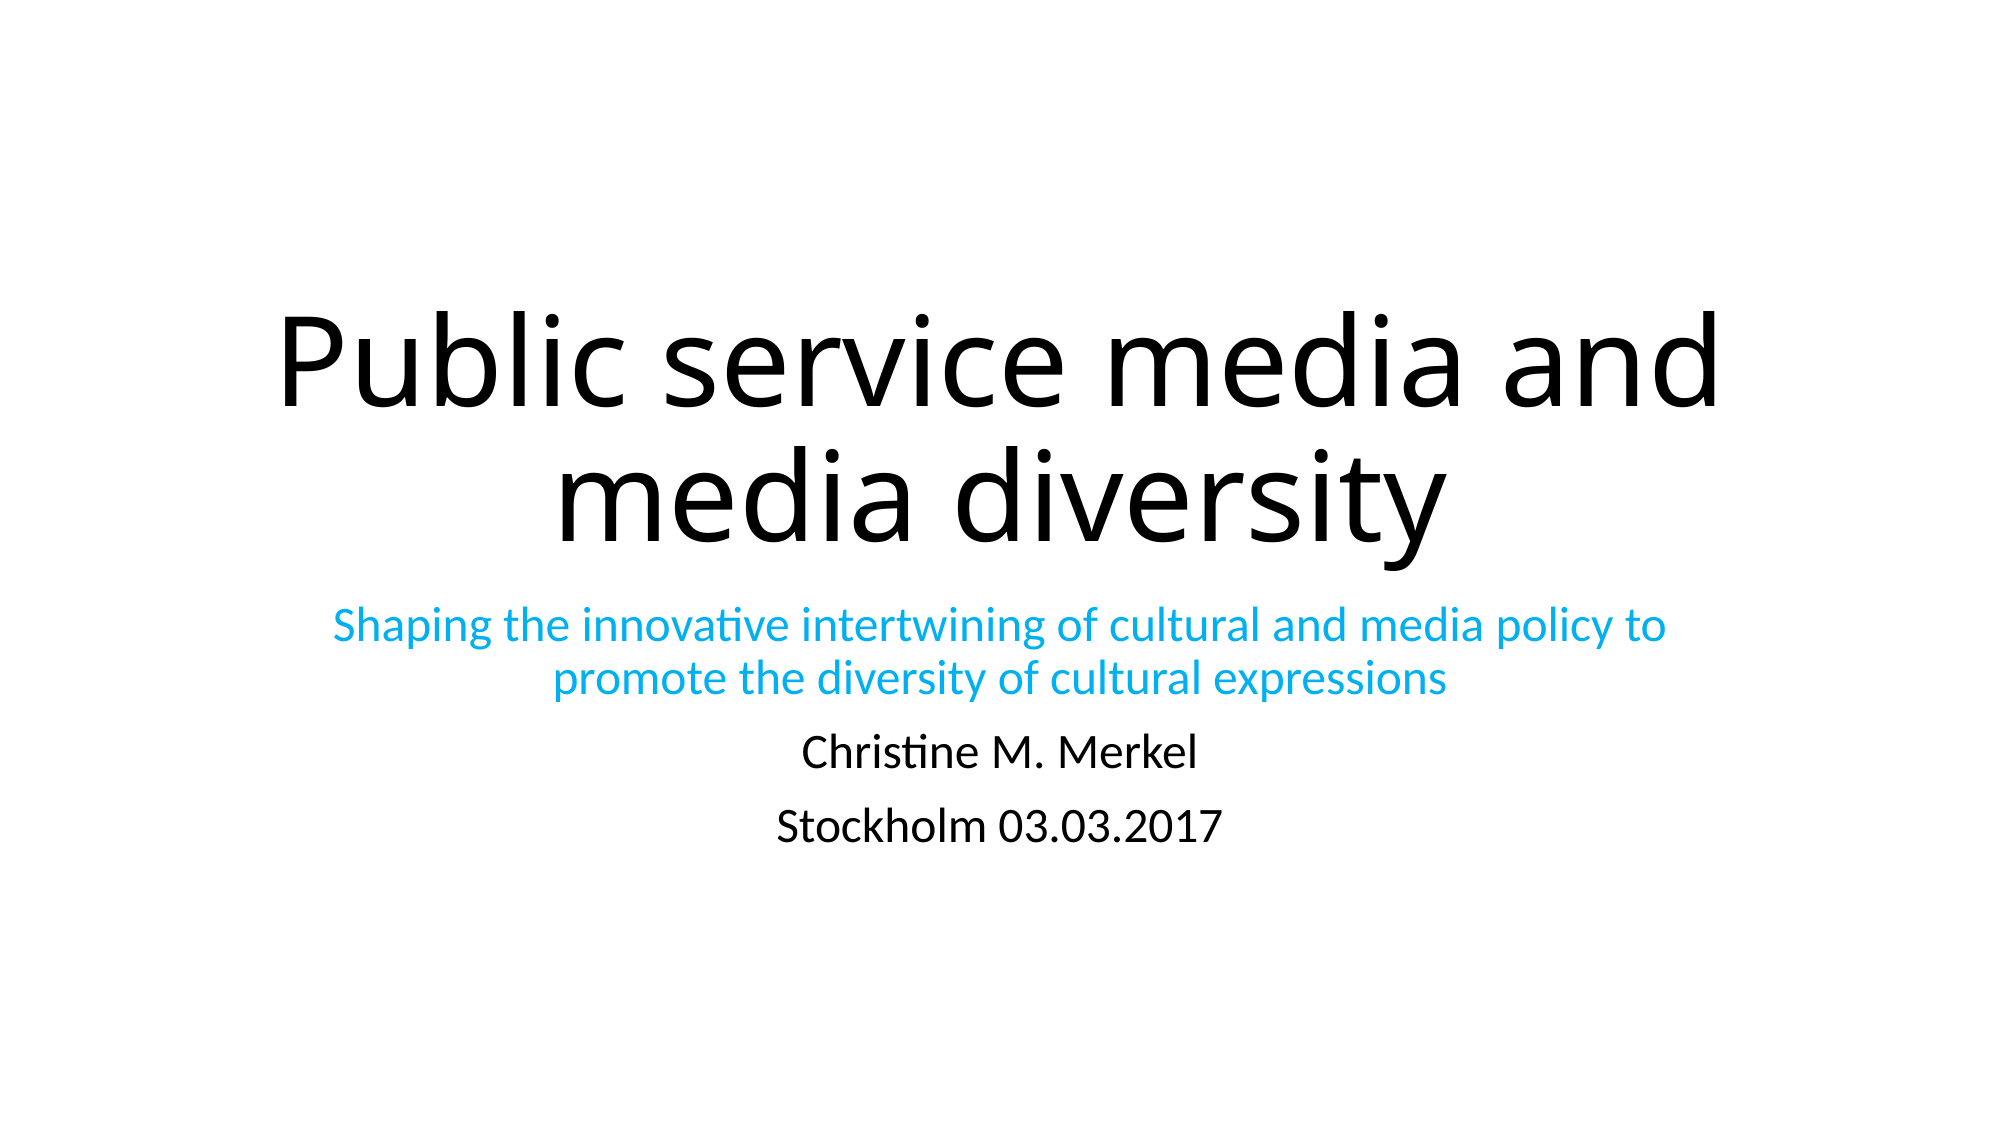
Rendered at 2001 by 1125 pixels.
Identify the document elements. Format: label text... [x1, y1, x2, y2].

title Public service media and media diversity [249, 184, 1750, 576]
subtitle Shaping the innovative intertwining of cultural and media policy to promote the diversity of cultural expressions Christine M. Merkel Stockholm 03.03.2017 [249, 590, 1750, 863]
